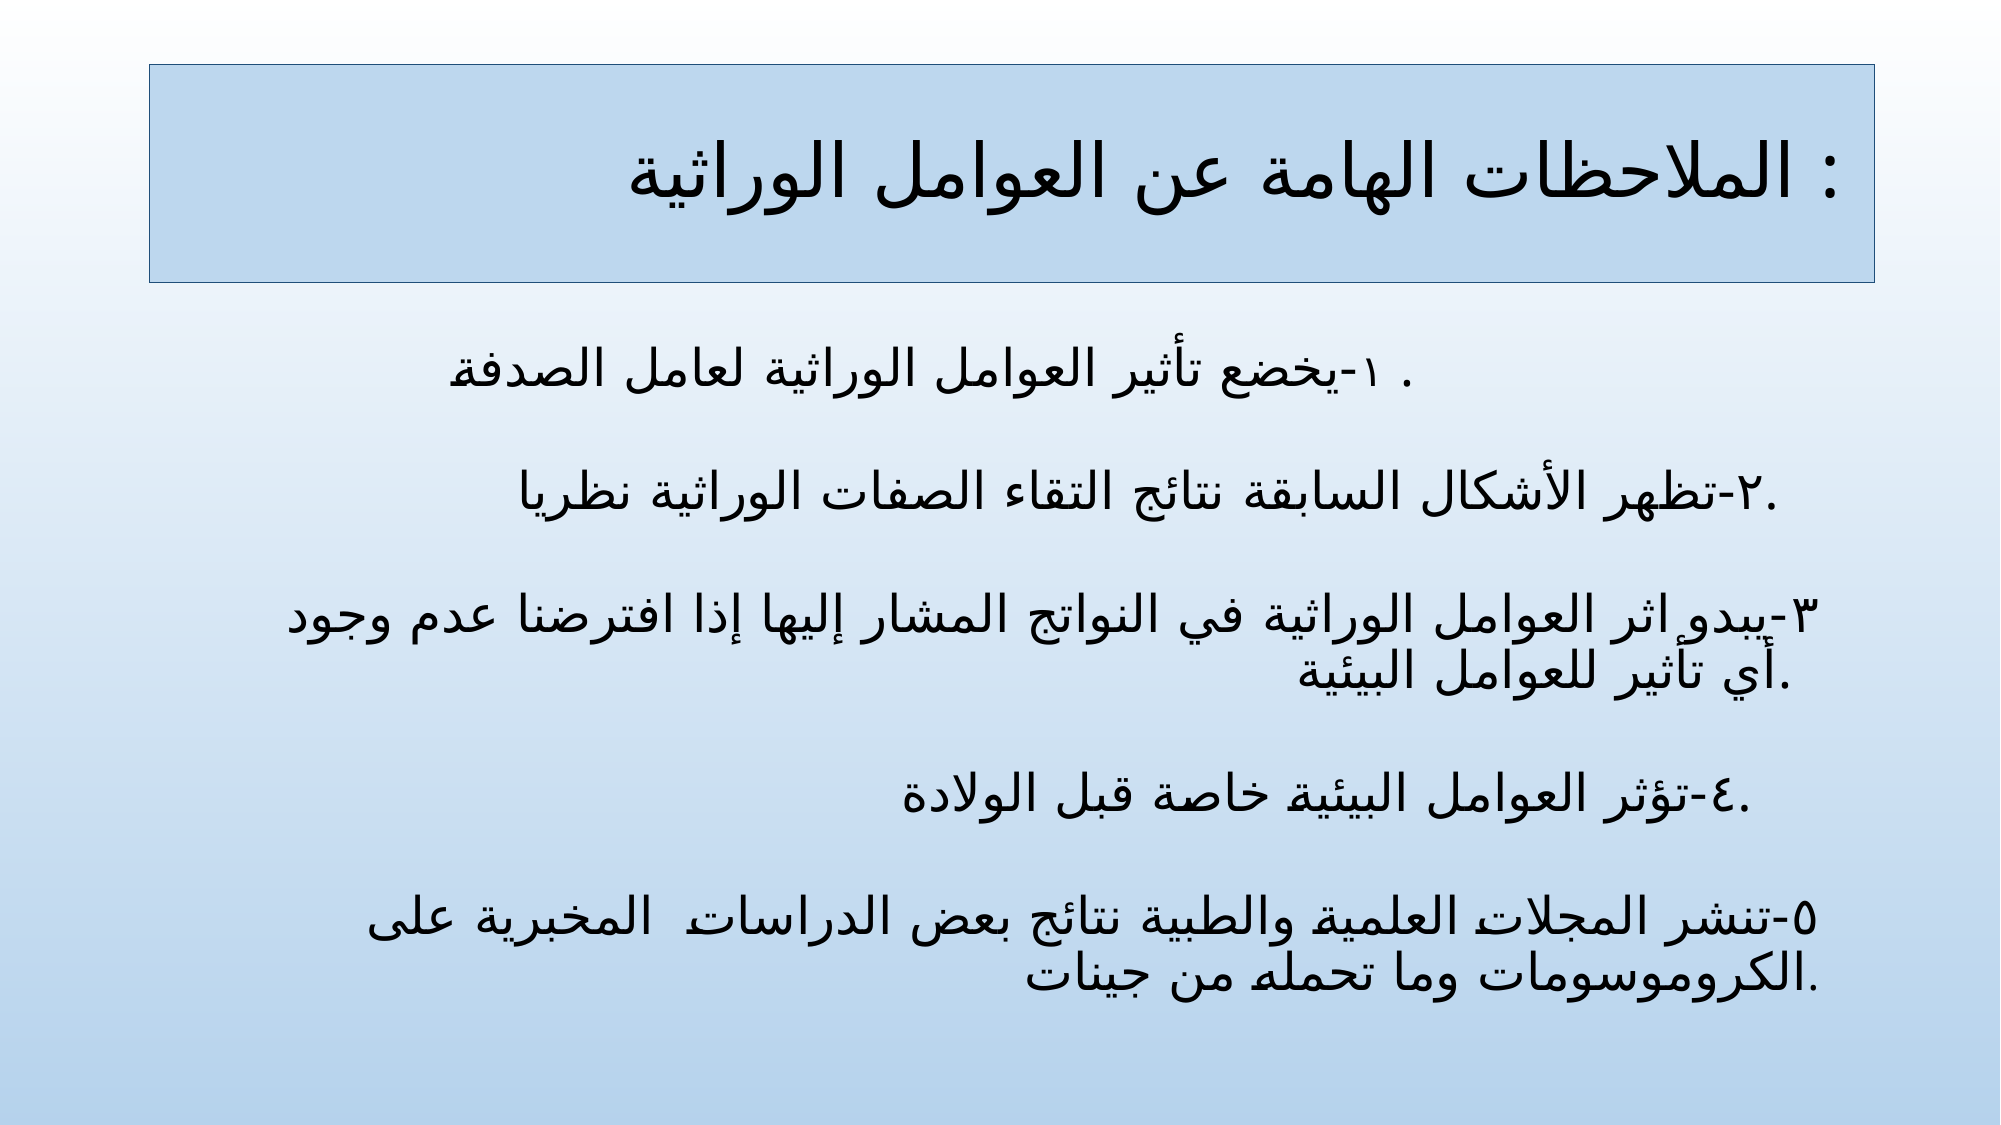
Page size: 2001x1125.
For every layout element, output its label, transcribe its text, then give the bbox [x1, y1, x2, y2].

title الملاحظات الهامة عن العوامل الوراثية : [149, 64, 1875, 283]
text_box ١-يخضع تأثير العوامل الوراثية لعامل الصدفة . ٢-تظهر الأشكال السابقة نتائج التقاء الصفات الوراثية نظريا. ٣-يبدو اثر العوامل الوراثية في النواتج المشار إليها إذا افترضنا عدم وجود أي تأثير للعوامل البيئية. ٤-تؤثر العوامل البيئية خاصة قبل الولادة. ٥-تنشر المجلات العلمية والطبية نتائج بعض الدراسات المخبرية على الكروموسومات وما تحمله من جينات. [238, 289, 1834, 1022]
